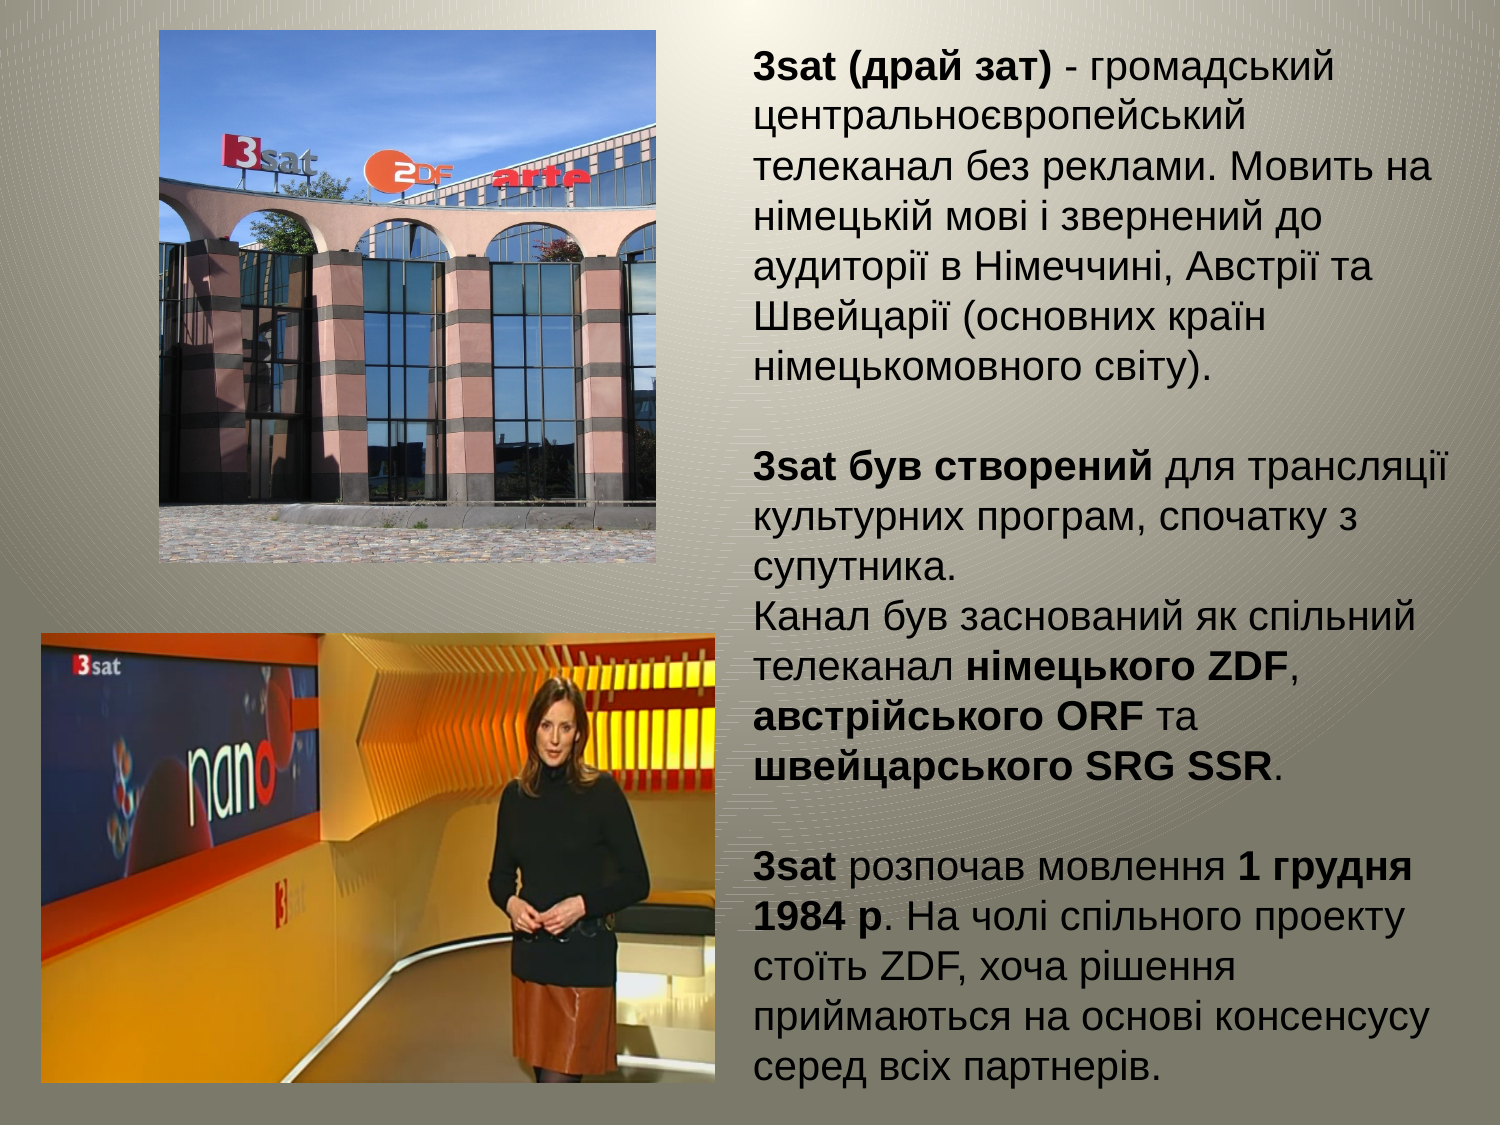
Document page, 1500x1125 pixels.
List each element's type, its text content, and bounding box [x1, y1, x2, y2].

text_box 3sat (драй зат) - громадський центральноєвропейський телеканал без реклами. Мовить на німецькій мові і звернений до аудиторії в Німеччині, Австрії та Швейцарії (основних країн німецькомовного світу). 3sat був створений для трансляції культурних програм, спочатку з супутника. Канал був заснований як спільний телеканал німецького ZDF, австрійського ORF та швейцарського SRG SSR. 3sat розпочав мовлення 1 грудня 1984 р. На чолі спільного проекту стоїть ZDF, хоча рішення приймаються на основі консенсусу серед всіх партнерів. [738, 31, 1471, 1097]
picture [40, 632, 715, 1083]
picture [159, 30, 656, 563]
